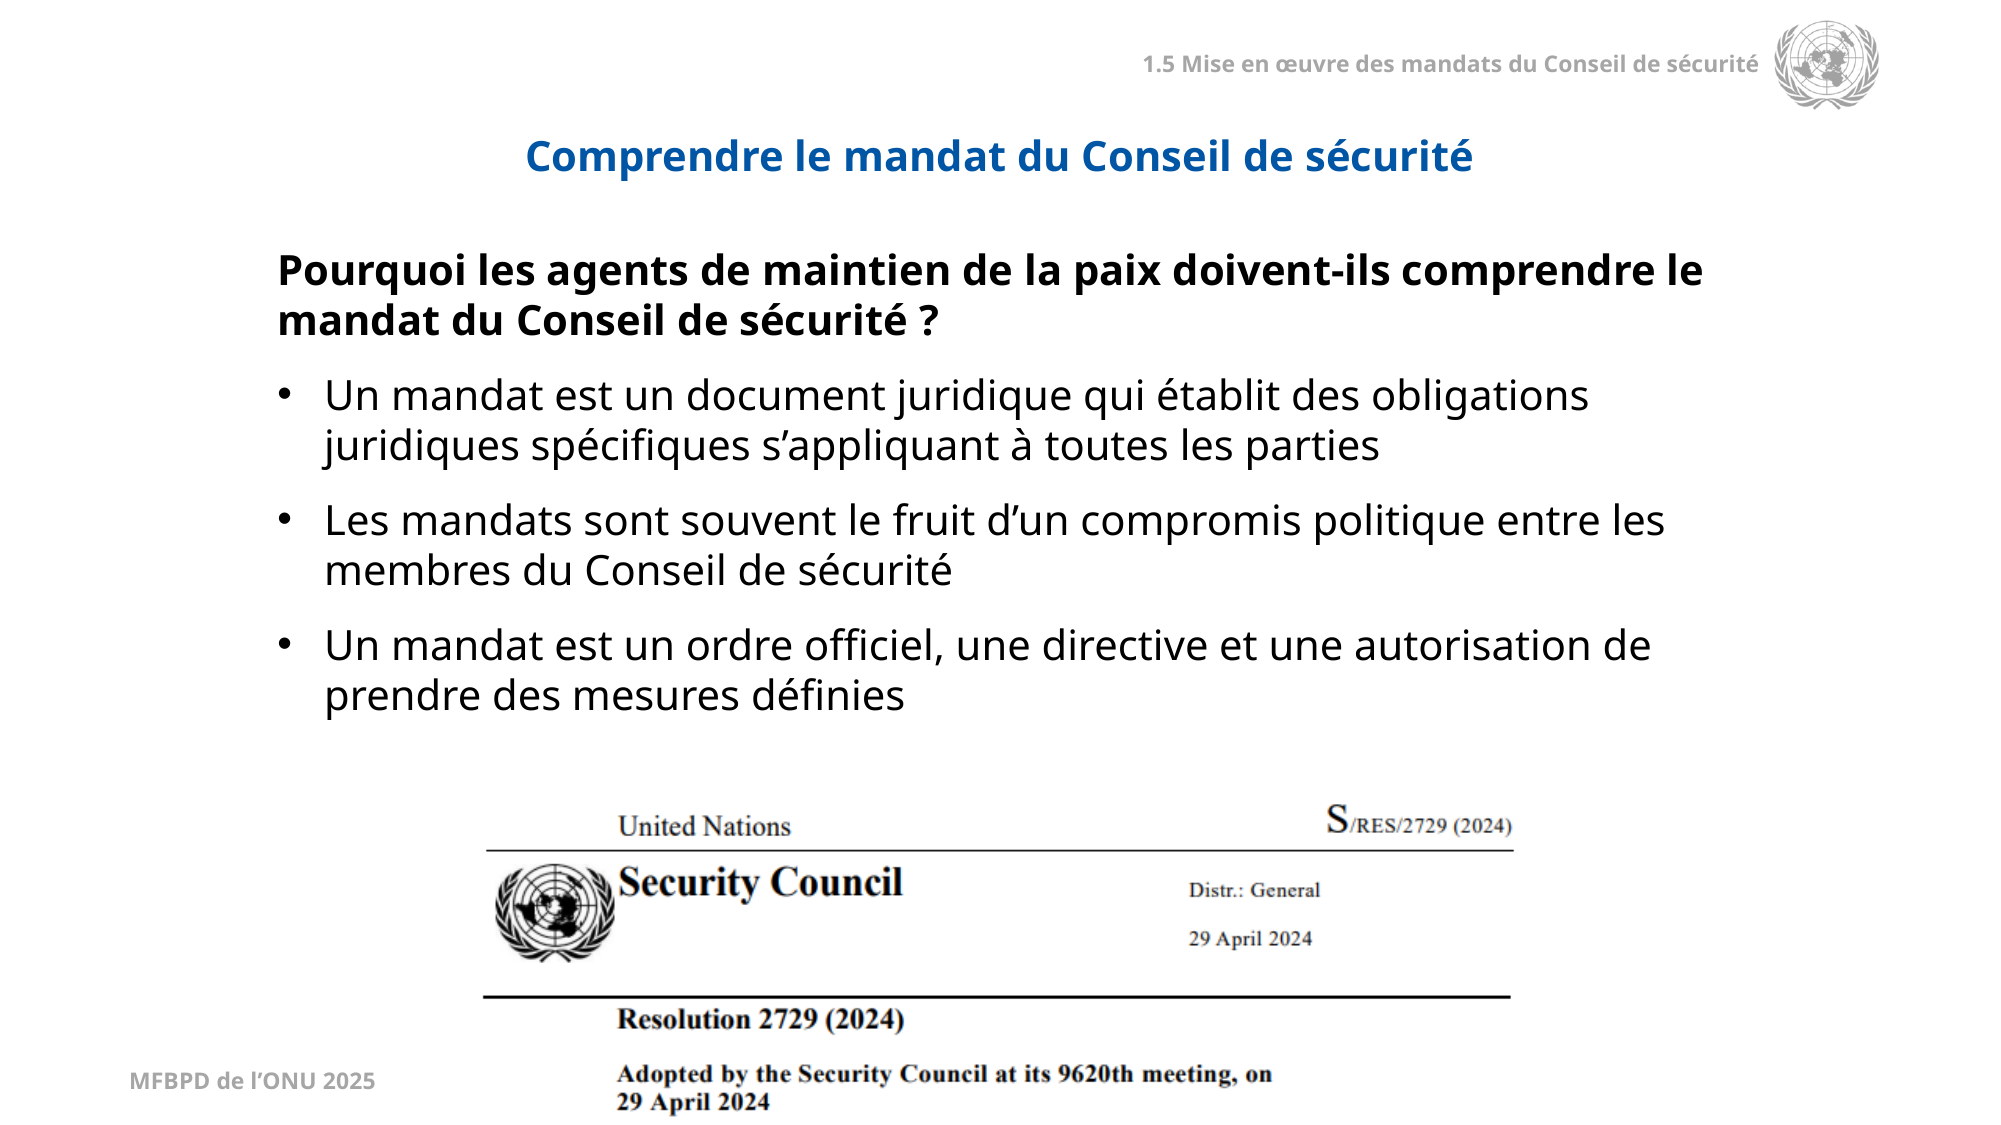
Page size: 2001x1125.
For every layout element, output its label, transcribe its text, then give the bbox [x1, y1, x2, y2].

picture [474, 800, 1525, 1125]
text_box Pourquoi les agents de maintien de la paix doivent-ils comprendre le mandat du Conseil de sécurité ? Un mandat est un document juridique qui établit des obligations juridiques spécifiques s’appliquant à toutes les parties Les mandats sont souvent le fruit d’un compromis politique entre les membres du Conseil de sécurité Un mandat est un ordre officiel, une directive et une autorisation de prendre des mesures définies [262, 235, 1739, 727]
text_box Comprendre le mandat du Conseil de sécurité [337, 122, 1662, 188]
